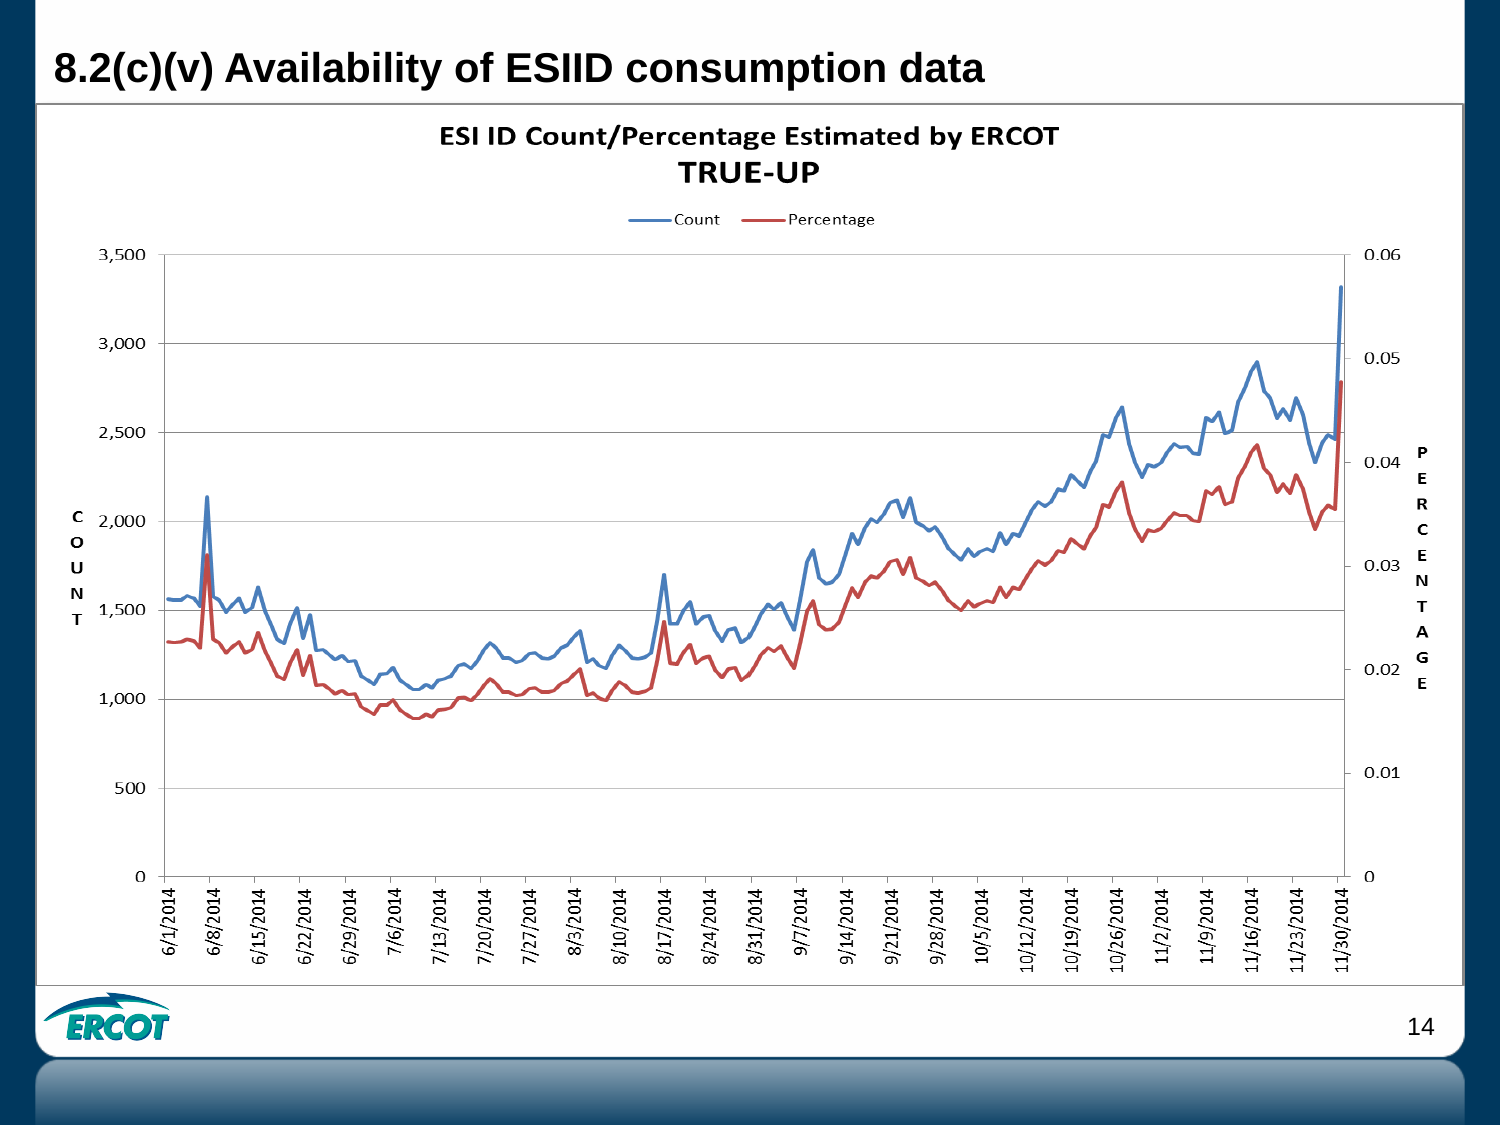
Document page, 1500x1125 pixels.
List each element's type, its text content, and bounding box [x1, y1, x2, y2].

title 8.2(c)(v) Availability of ESIID consumption data [38, 27, 1427, 101]
picture [35, 0, 1465, 1125]
